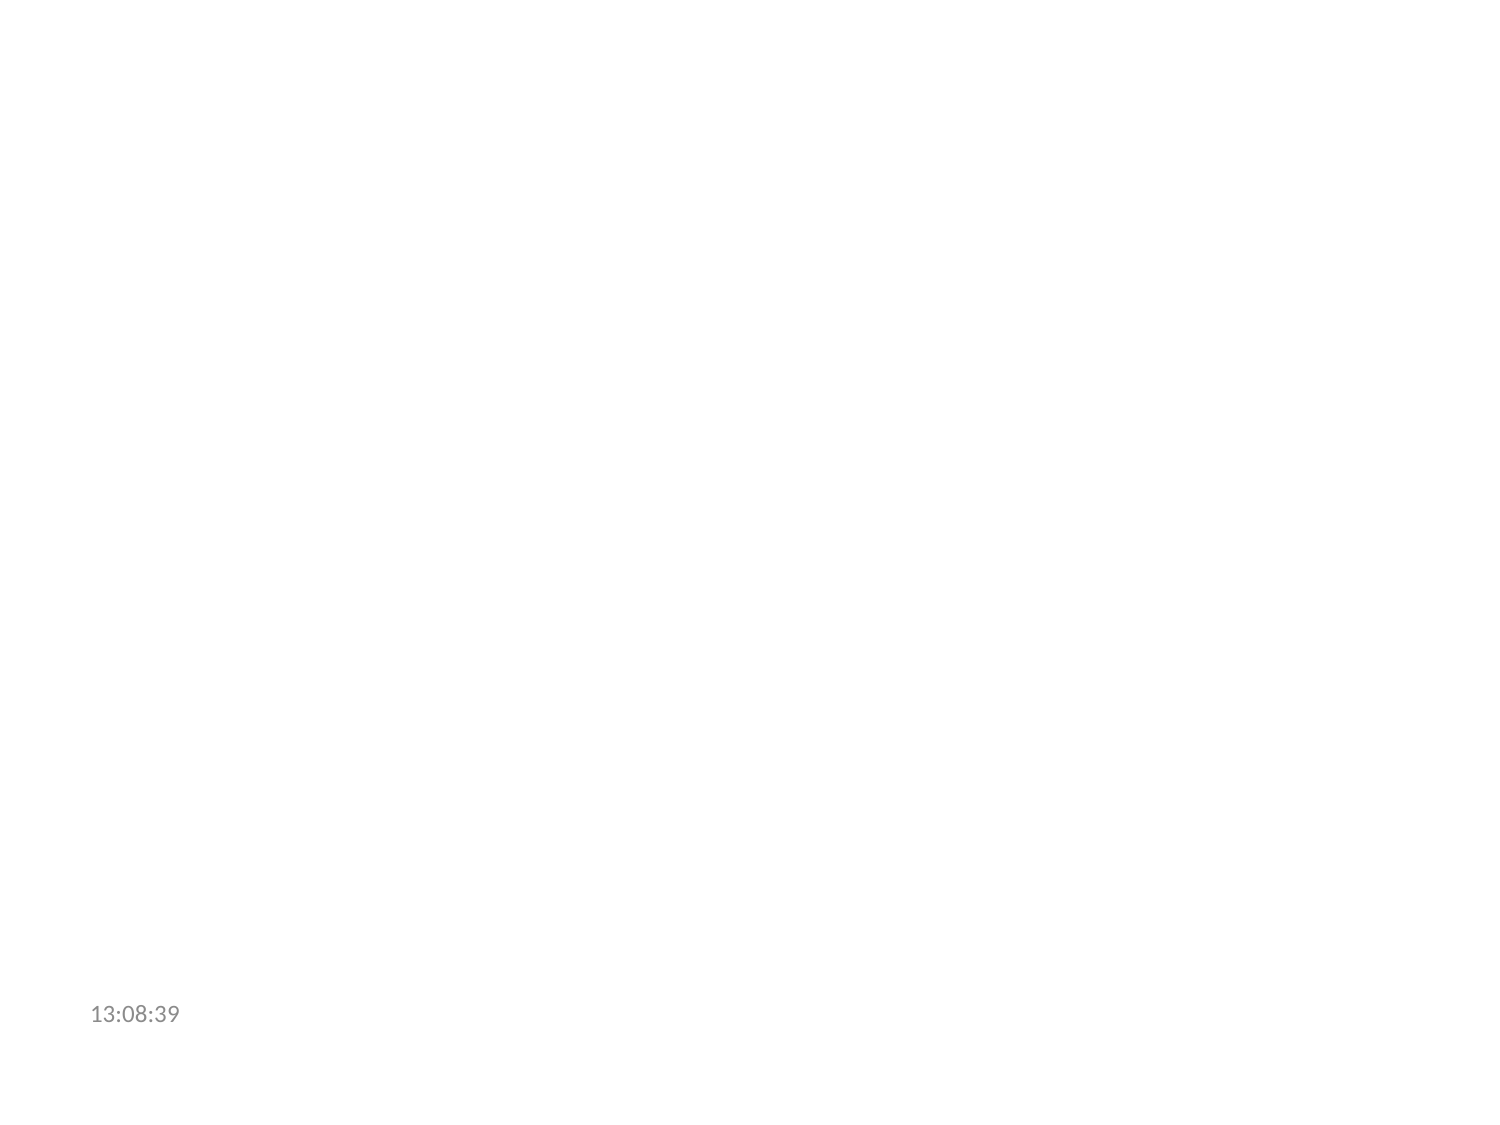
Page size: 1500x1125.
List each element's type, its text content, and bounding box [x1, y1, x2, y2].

text_box 15:35:09 [75, 982, 425, 1043]
